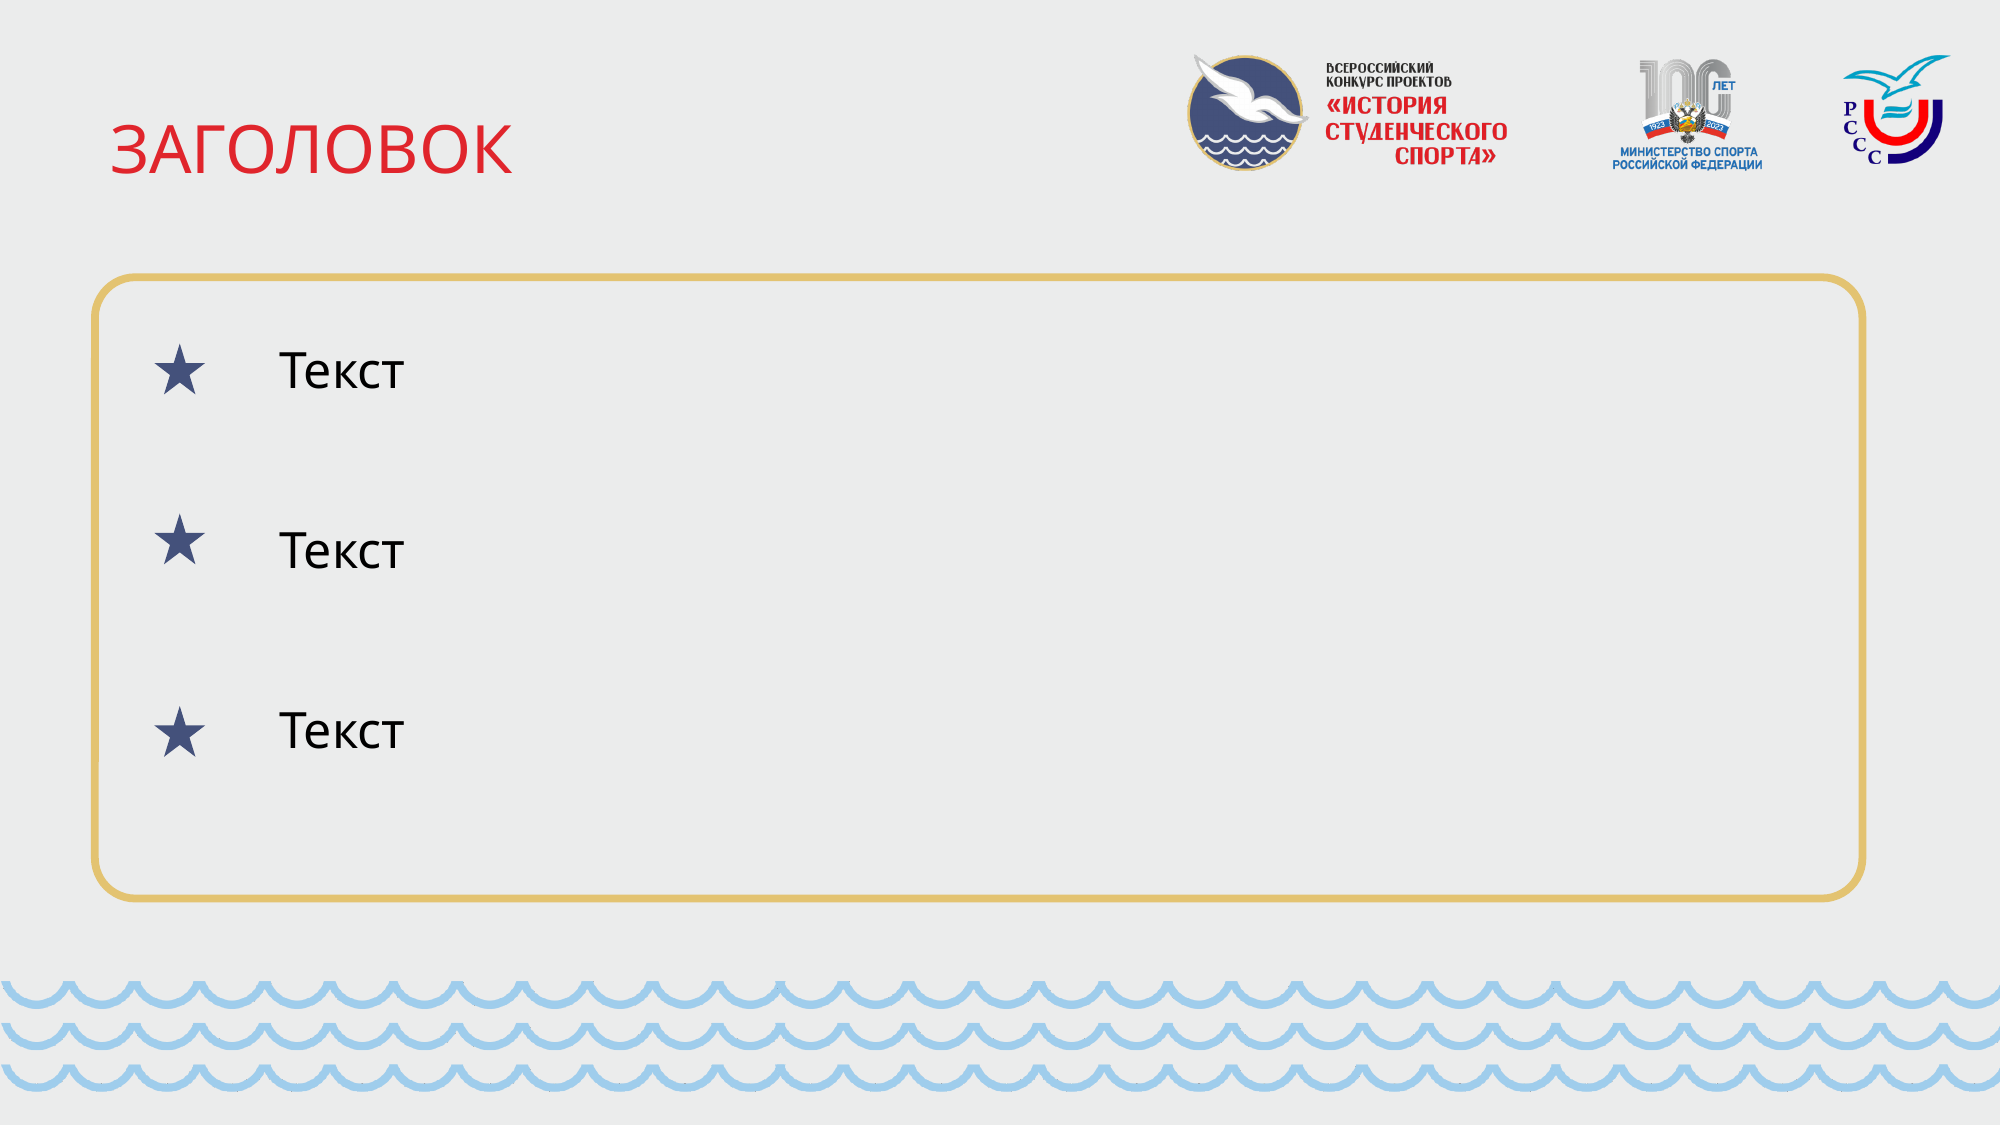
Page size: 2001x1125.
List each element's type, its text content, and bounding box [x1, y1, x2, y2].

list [1843, 55, 1951, 165]
picture [1613, 59, 1762, 171]
picture [1187, 54, 1507, 171]
title ЗАГОЛОВОК [94, 42, 1820, 261]
text_box [151, 702, 209, 760]
text_box [151, 509, 209, 568]
text_box Текст Текст Текст [264, 331, 1805, 766]
text_box [151, 340, 209, 398]
picture [0, 981, 2000, 1092]
text_box [93, 276, 1864, 900]
